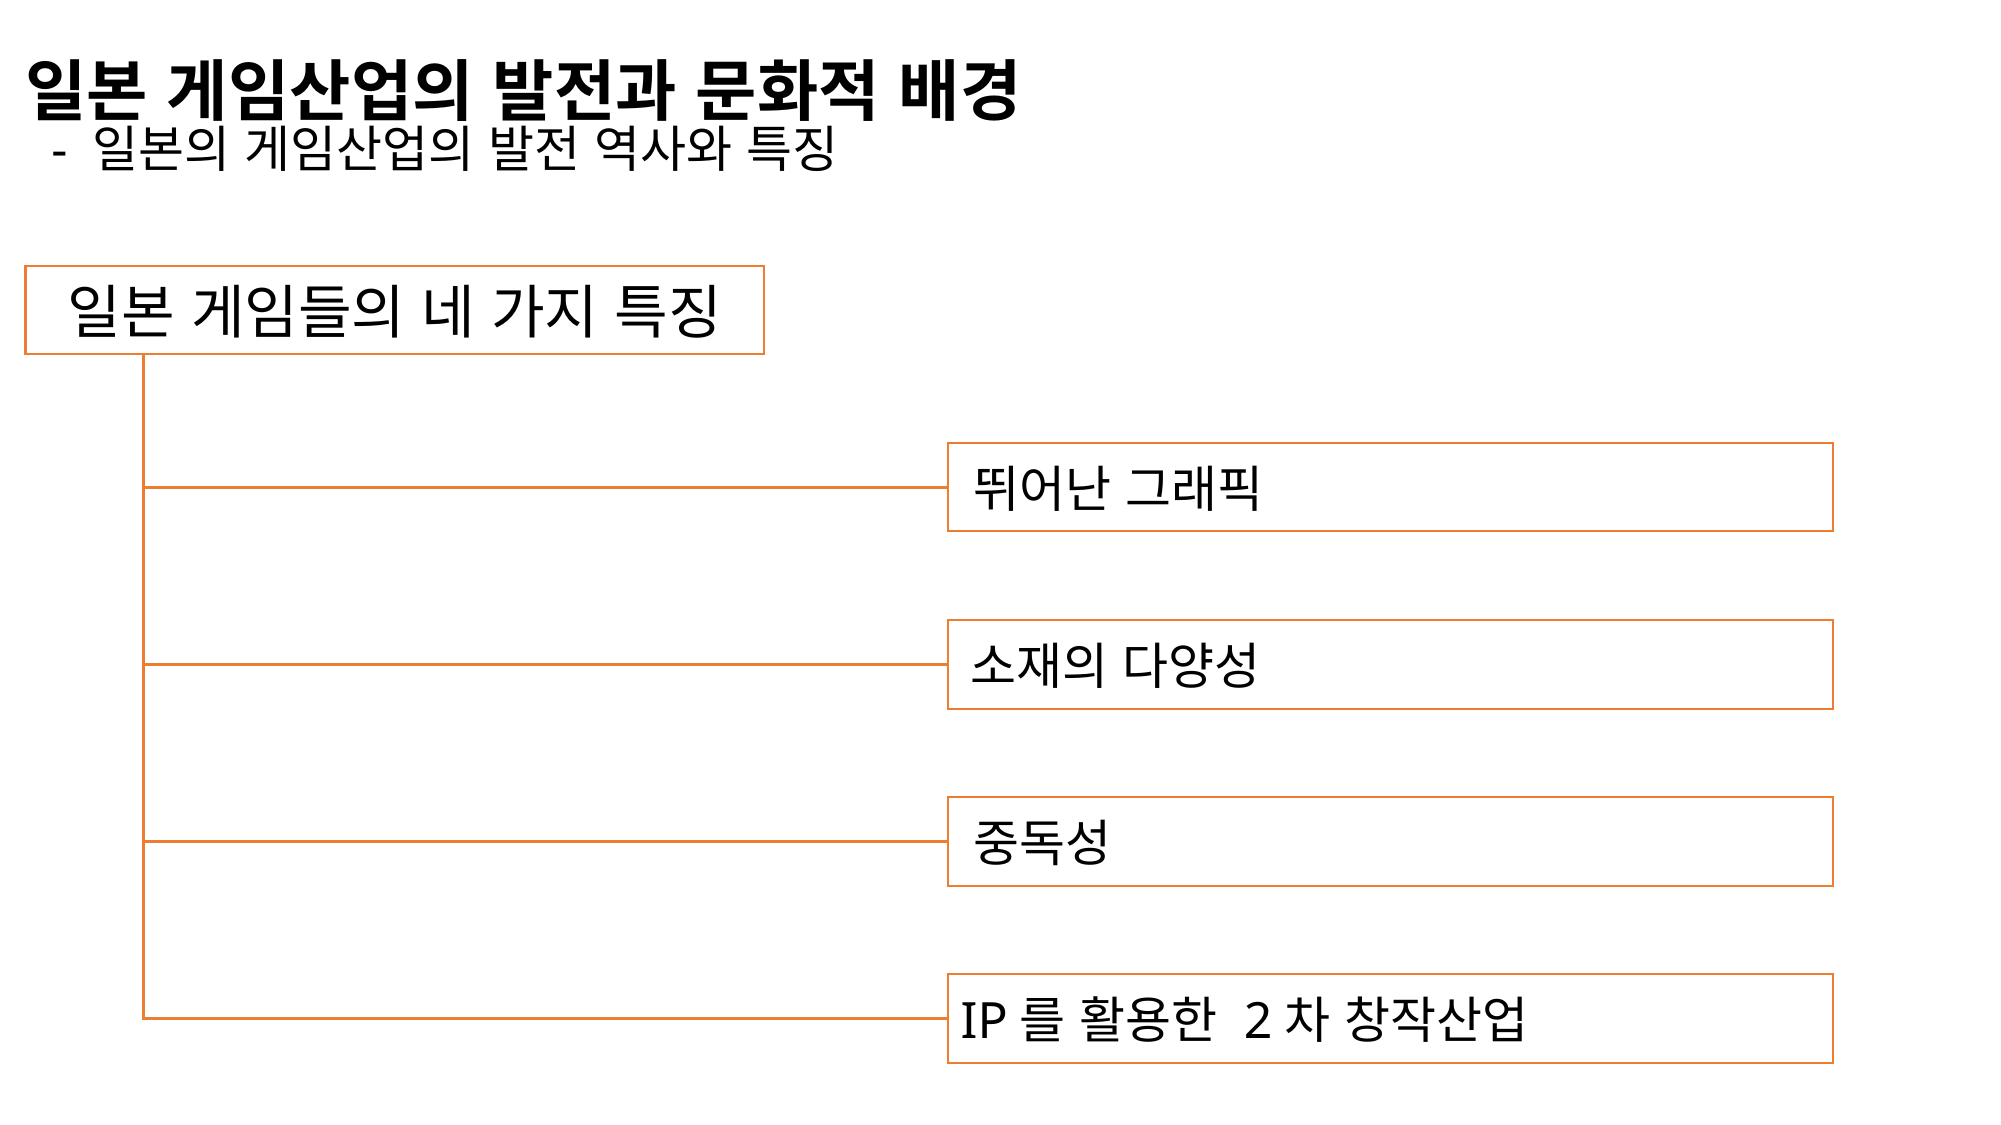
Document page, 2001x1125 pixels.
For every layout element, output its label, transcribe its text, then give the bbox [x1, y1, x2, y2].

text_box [479, 18, 613, 823]
text_box - 일본의 게임산업의 발전 역사와 특징 [24, 117, 390, 178]
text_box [390, 107, 701, 912]
text_box 중독성 [947, 796, 1834, 887]
text_box 뛰어난 그래픽 [947, 442, 1834, 532]
text_box IP를 활용한 2차 창작산업 [947, 973, 1834, 1064]
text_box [213, 284, 878, 1089]
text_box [302, 195, 790, 1000]
text_box - 일본의 게임산업의 발전 역사와 특징 [701, 117, 1975, 178]
text_box 소재의 다양성 [947, 619, 1834, 710]
text_box 일본 게임산업의 발전과 문화적 배경 [24, 28, 479, 117]
text_box 일본 게임들의 네 가지 특징 [24, 265, 302, 355]
text_box 일본 게임산업의 발전과 문화적 배경 [613, 28, 1975, 117]
